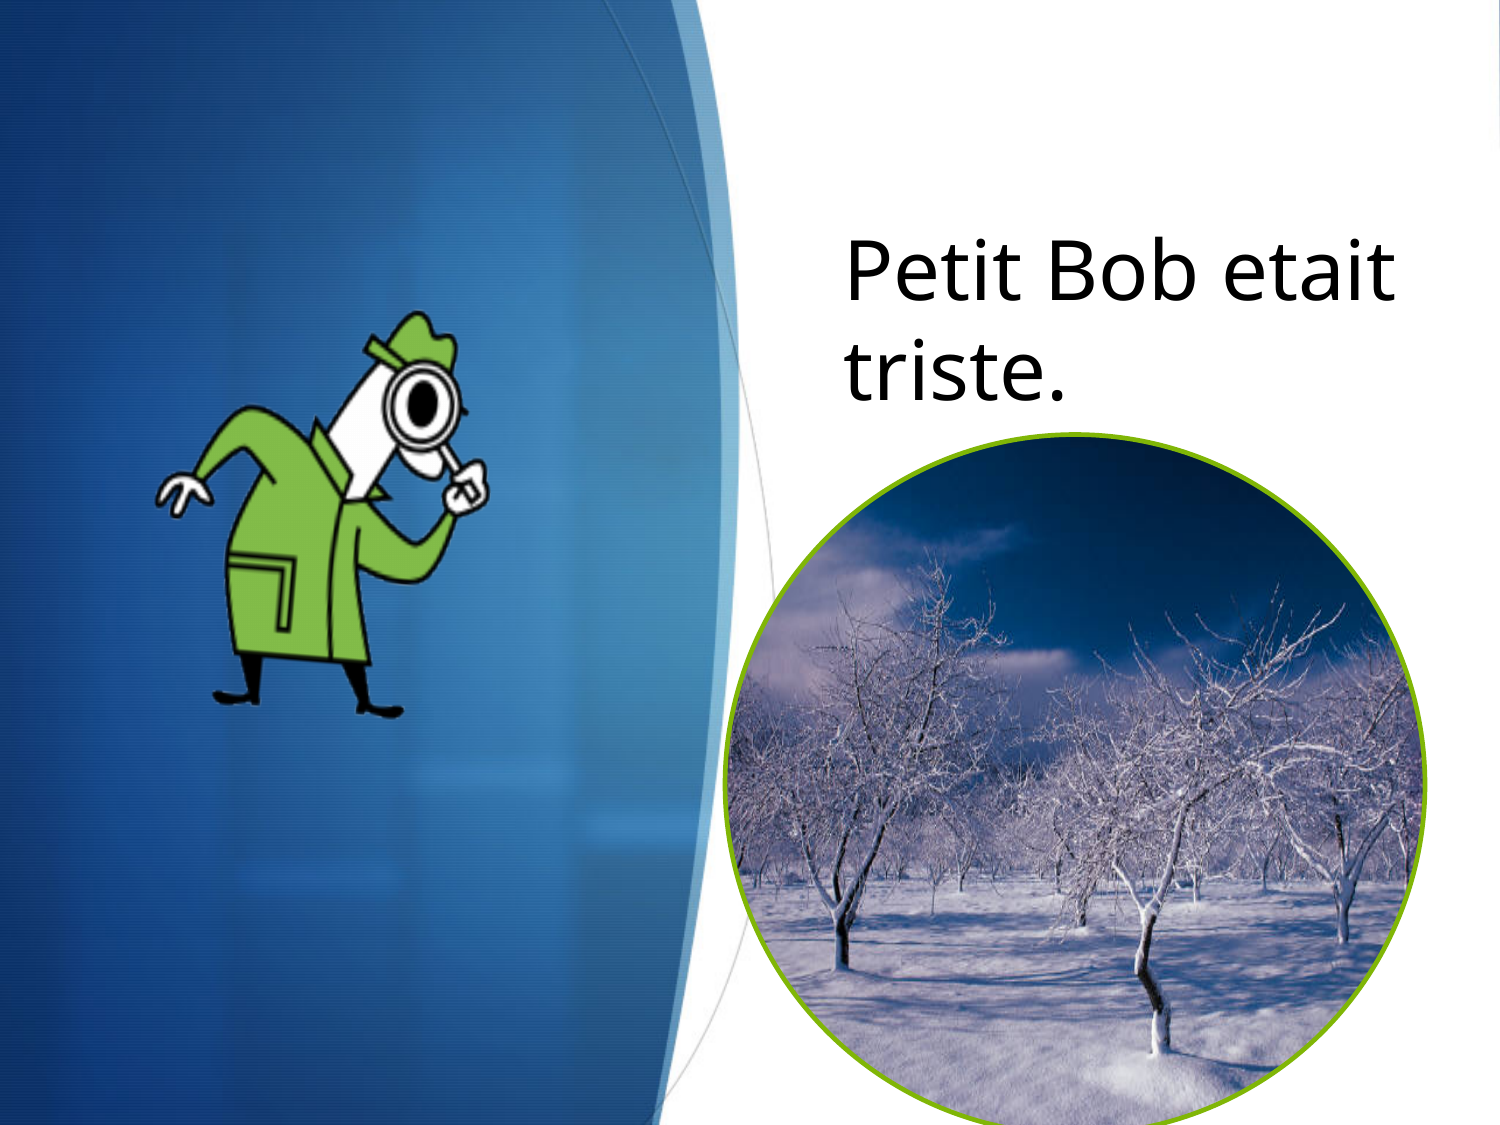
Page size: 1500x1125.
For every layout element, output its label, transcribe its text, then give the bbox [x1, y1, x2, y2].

picture [0, 0, 1500, 1125]
title Petit Bob etait triste. [828, 62, 1425, 425]
